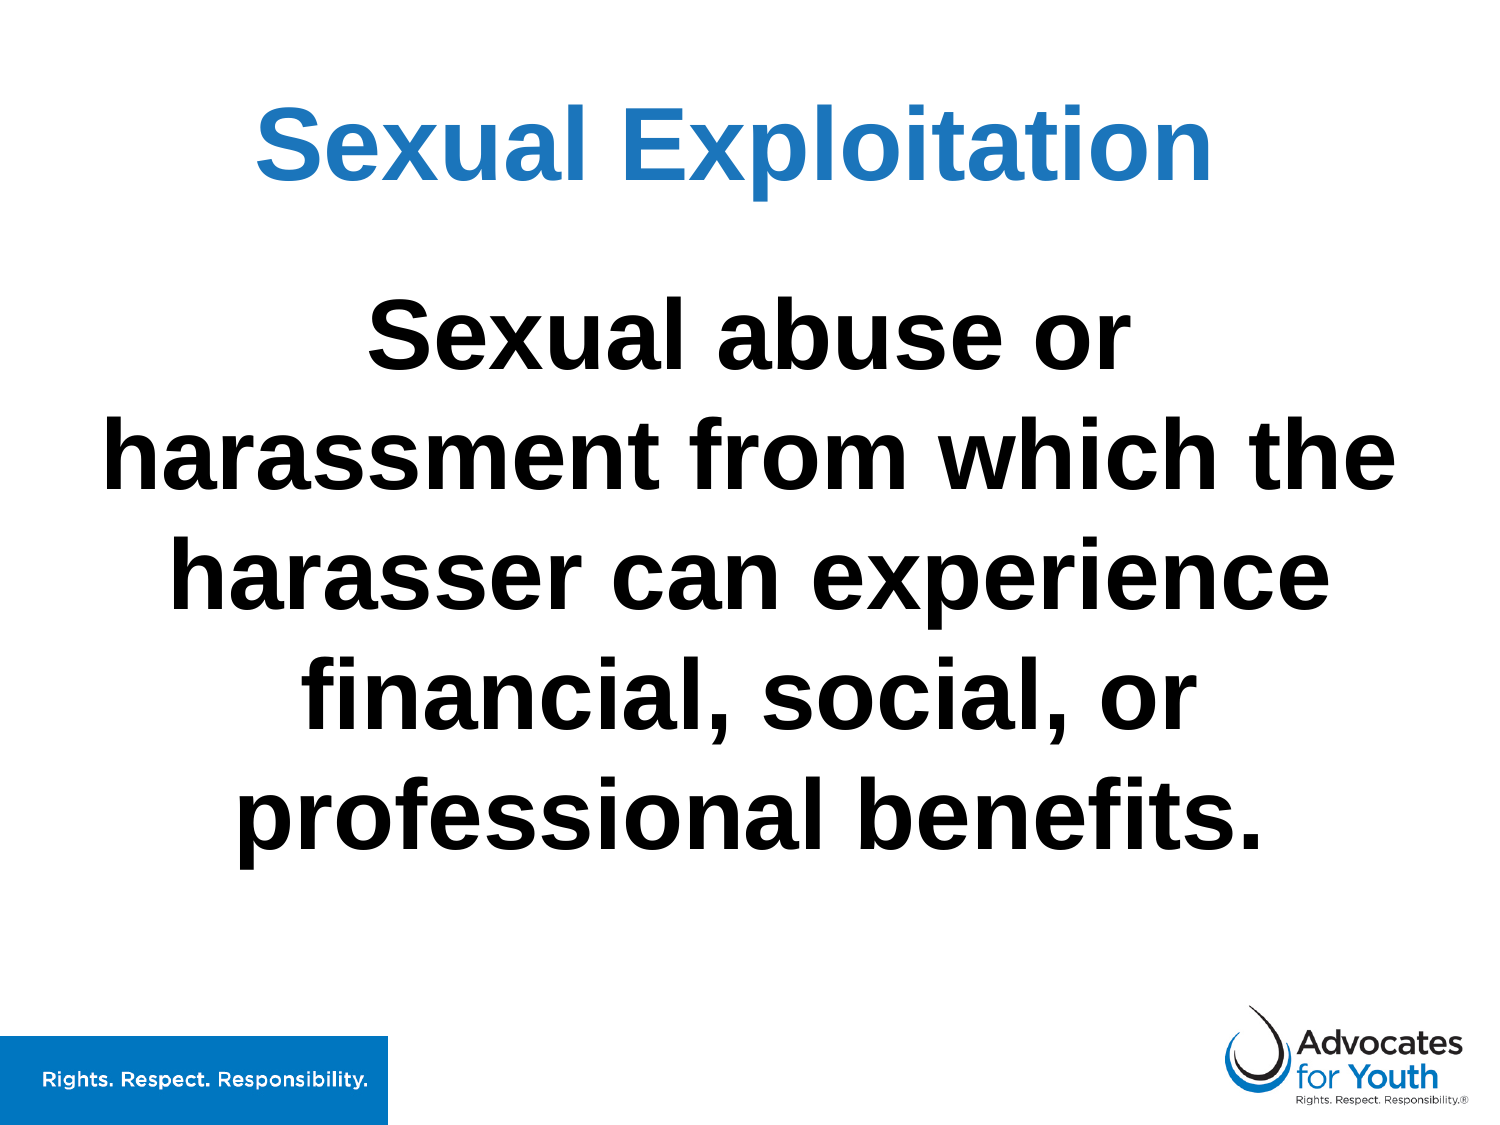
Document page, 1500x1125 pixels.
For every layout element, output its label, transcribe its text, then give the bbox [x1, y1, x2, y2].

title Sexual Exploitation [75, 45, 1425, 233]
picture [1199, 990, 1500, 1125]
list Sexual abuse or harassment from which the harasser can experience financial, social, or professional benefits. [75, 262, 1425, 1005]
picture [0, 1036, 388, 1125]
